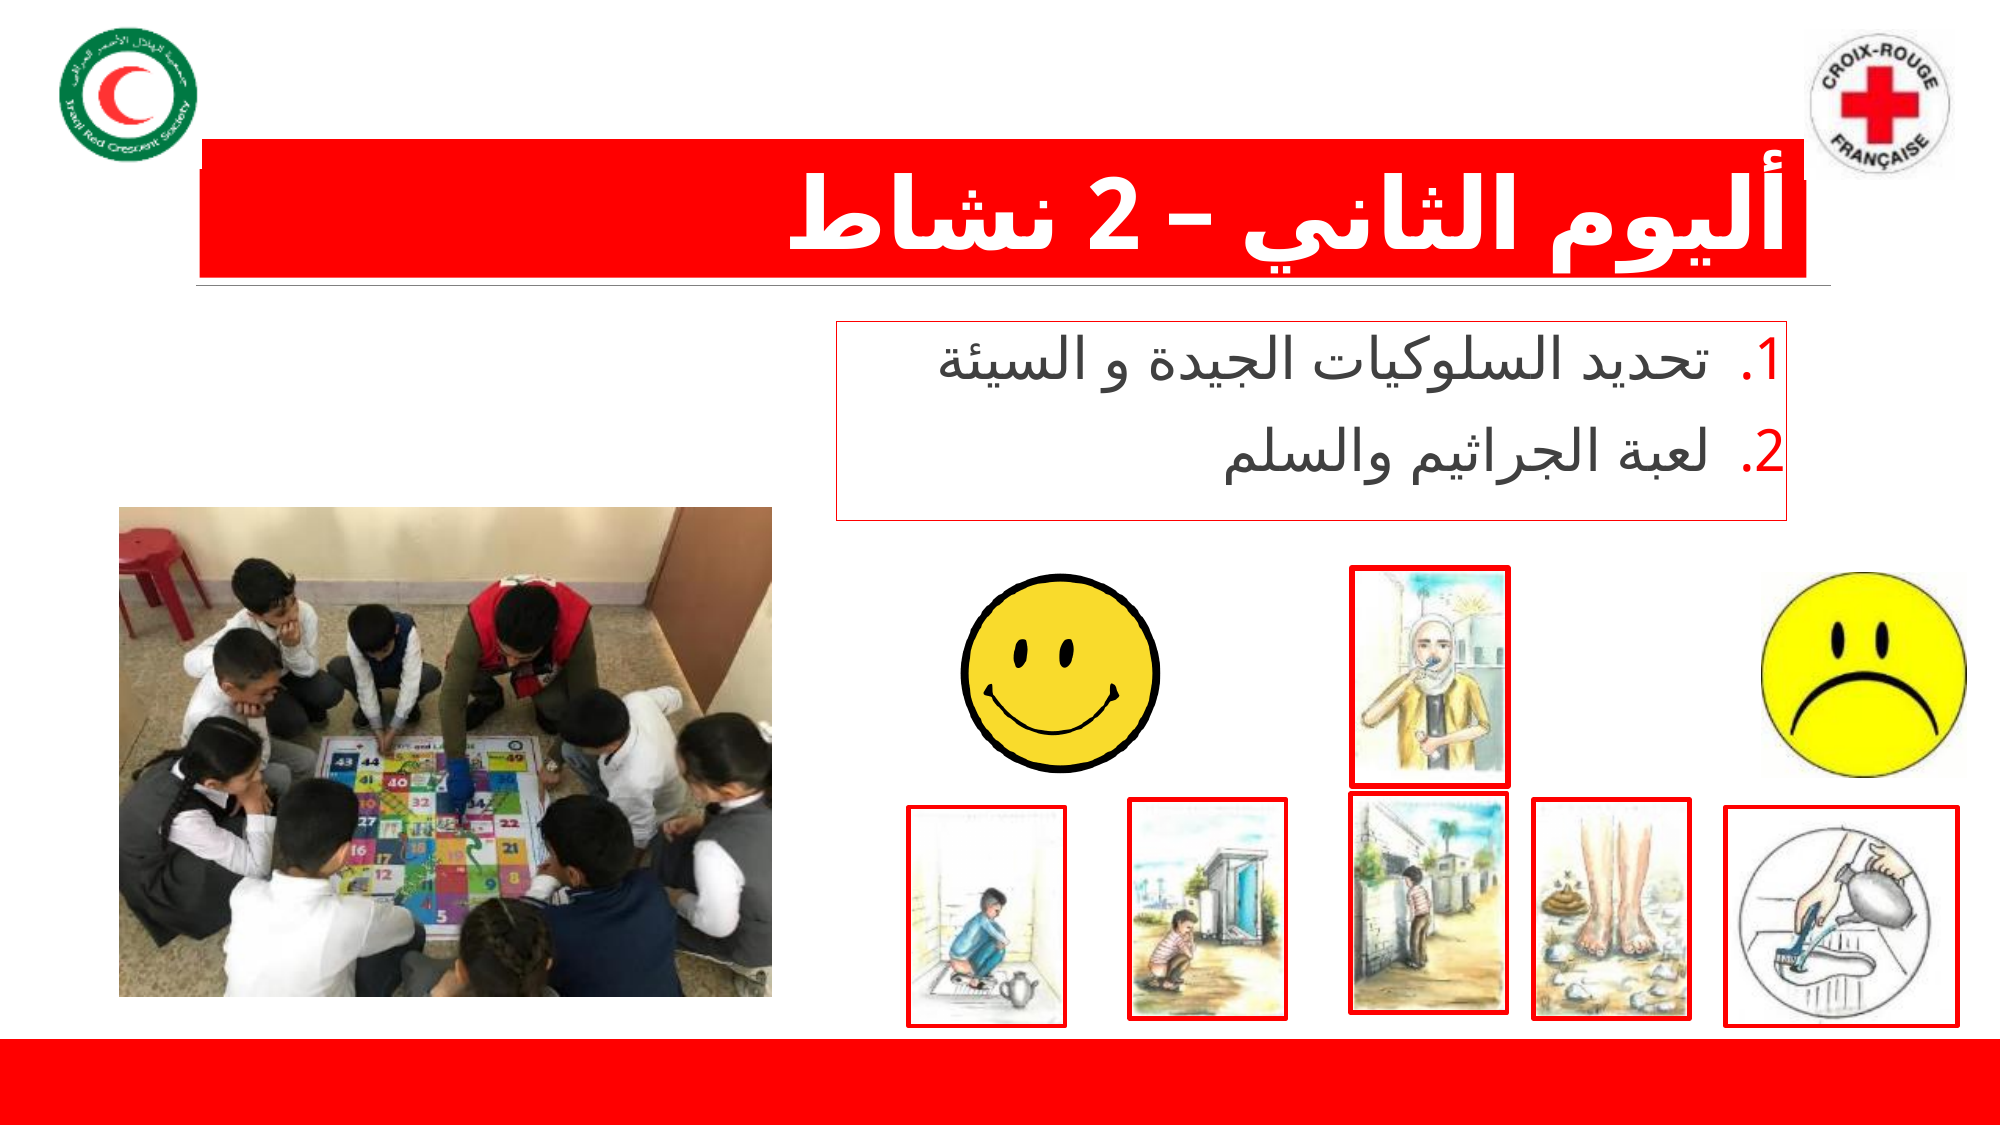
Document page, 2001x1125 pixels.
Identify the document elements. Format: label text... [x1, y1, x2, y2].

picture [54, 20, 203, 169]
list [1535, 801, 1688, 1017]
picture [1760, 572, 1967, 779]
picture [1354, 570, 1506, 784]
picture [1727, 808, 1956, 1025]
picture [1352, 795, 1506, 1011]
picture [1803, 28, 1956, 181]
picture [910, 808, 1064, 1025]
picture [119, 507, 772, 998]
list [959, 572, 1161, 774]
title أليوم الثاني – 2 نشاط [199, 139, 1807, 278]
picture [1131, 801, 1285, 1017]
list تحديد السلوكيات الجيدة و السيئة لعبة الجراثيم والسلم [836, 321, 1787, 521]
